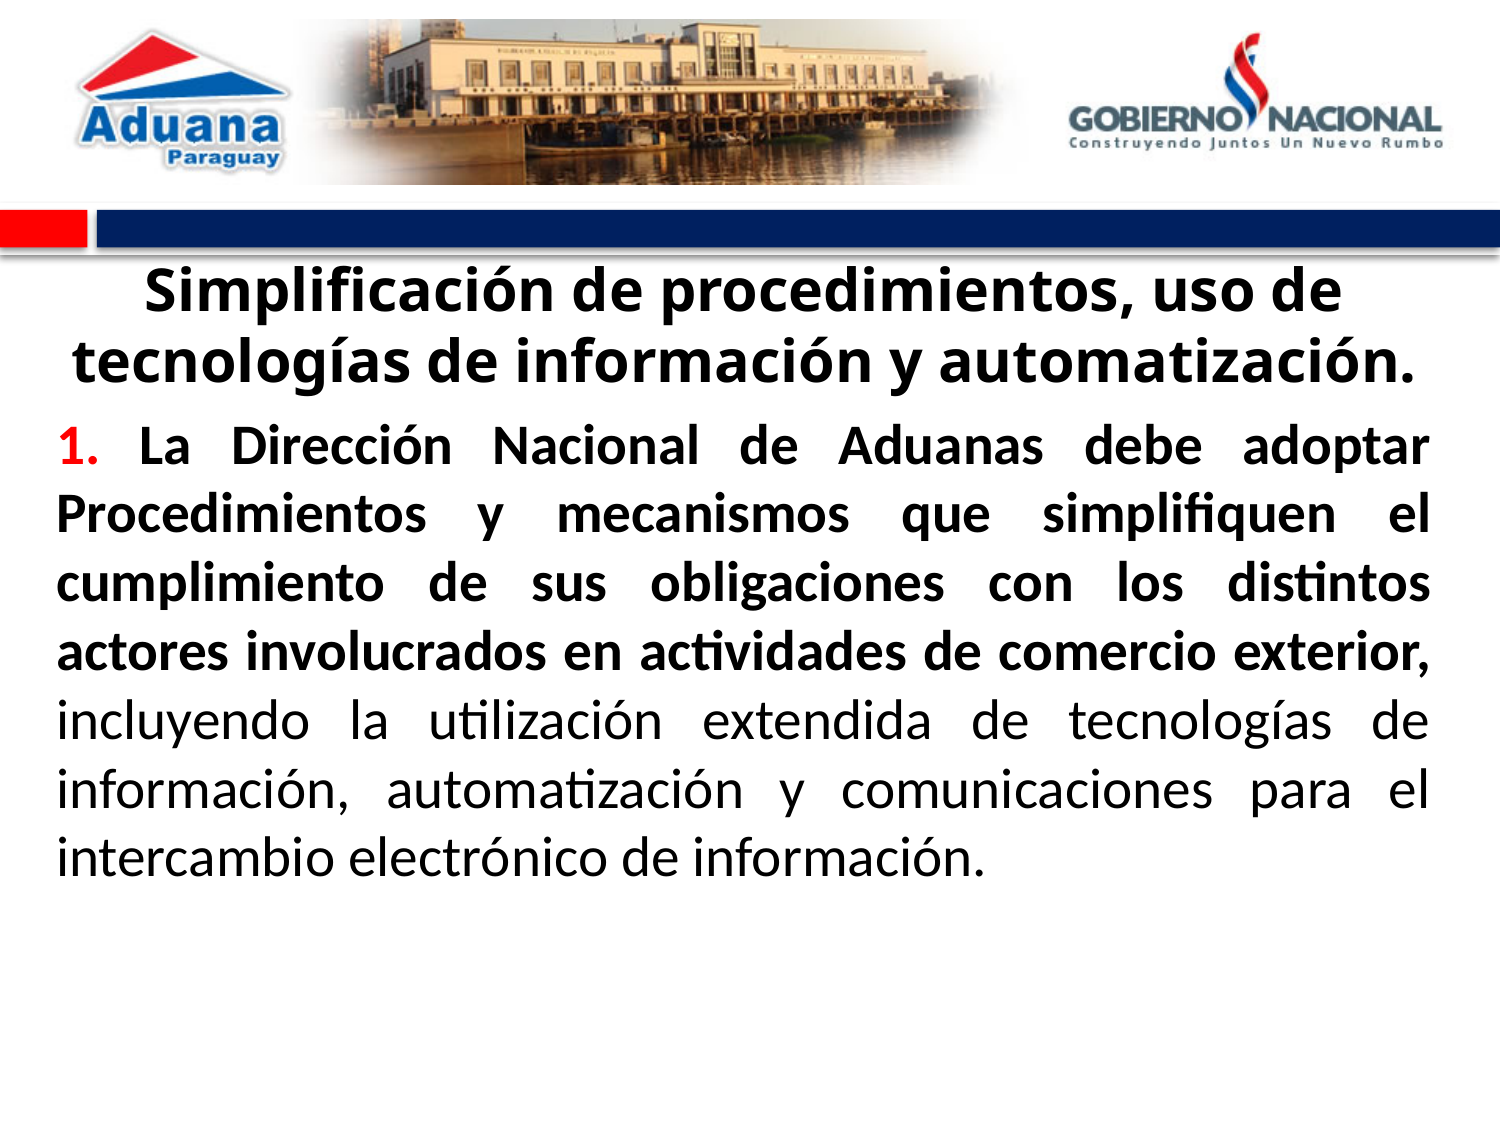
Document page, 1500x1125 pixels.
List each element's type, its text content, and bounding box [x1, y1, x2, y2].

list Simplificación de procedimientos, uso de tecnologías de información y automatización. 1. La Dirección Nacional de Aduanas debe adoptar Procedimientos y mecanismos que simplifiquen el cumplimiento de sus obligaciones con los distintos actores involucrados en actividades de comercio exterior, incluyendo la utilización extendida de tecnologías de información, automatización y comunicaciones para el intercambio electrónico de información. [41, 77, 1448, 1000]
picture [52, 18, 1460, 185]
